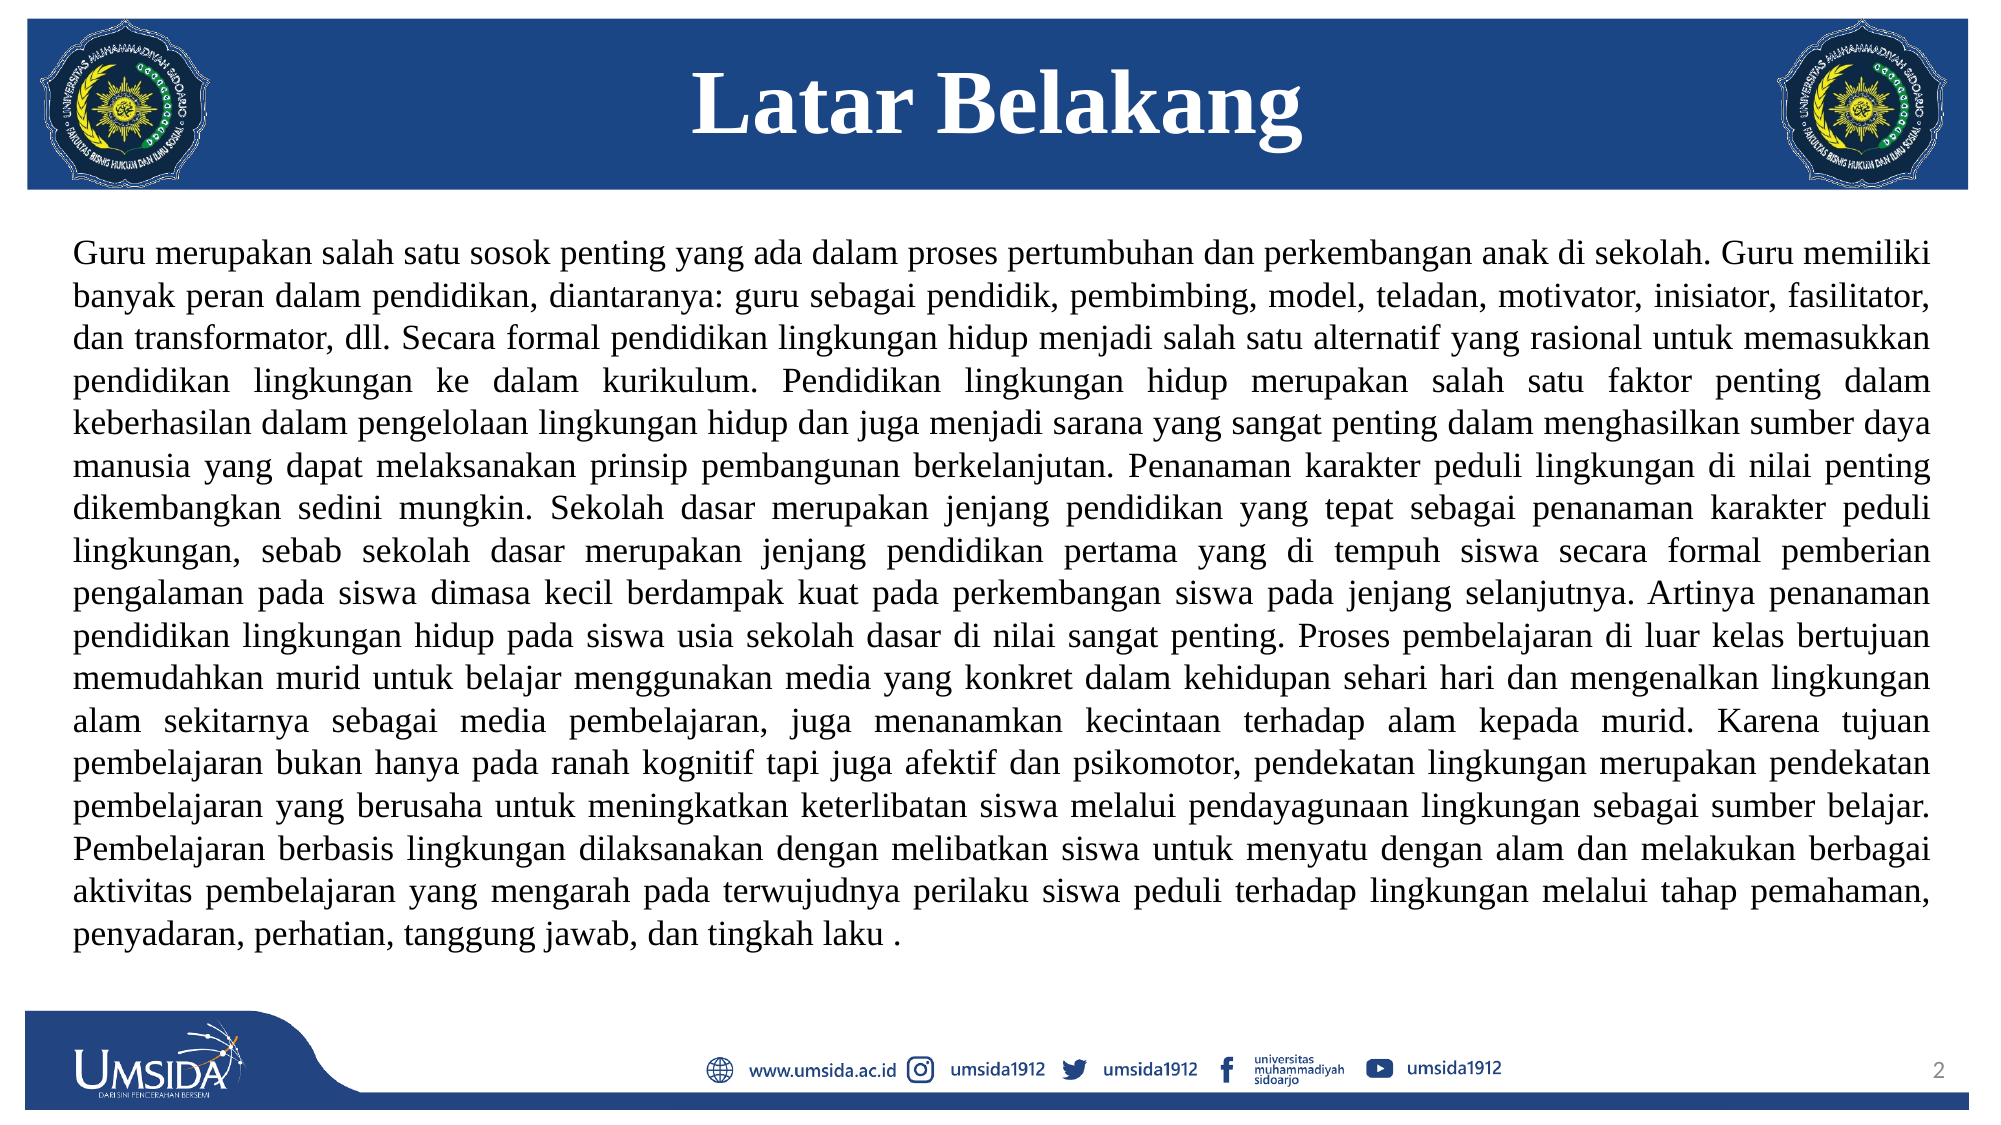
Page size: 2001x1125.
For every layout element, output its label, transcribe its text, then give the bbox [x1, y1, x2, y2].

text_box Guru merupakan salah satu sosok penting yang ada dalam proses pertumbuhan dan perkembangan anak di sekolah. Guru memiliki banyak peran dalam pendidikan, diantaranya: guru sebagai pendidik, pembimbing, model, teladan, motivator, inisiator, fasilitator, dan transformator, dll. Secara formal pendidikan lingkungan hidup menjadi salah satu alternatif yang rasional untuk memasukkan pendidikan lingkungan ke dalam kurikulum. Pendidikan lingkungan hidup merupakan salah satu faktor penting dalam keberhasilan dalam pengelolaan lingkungan hidup dan juga menjadi sarana yang sangat penting dalam menghasilkan sumber daya manusia yang dapat melaksanakan prinsip pembangunan berkelanjutan. Penanaman karakter peduli lingkungan di nilai penting dikembangkan sedini mungkin. Sekolah dasar merupakan jenjang pendidikan yang tepat sebagai penanaman karakter peduli lingkungan, sebab sekolah dasar merupakan jenjang pendidikan pertama yang di tempuh siswa secara formal pemberian pengalaman pada siswa dimasa kecil berdampak kuat pada perkembangan siswa pada jenjang selanjutnya. Artinya penanaman pendidikan lingkungan hidup pada siswa usia sekolah dasar di nilai sangat penting. Proses pembelajaran di luar kelas bertujuan memudahkan murid untuk belajar menggunakan media yang konkret dalam kehidupan sehari hari dan mengenalkan lingkungan alam sekitarnya sebagai media pembelajaran, juga menanamkan kecintaan terhadap alam kepada murid. Karena tujuan pembelajaran bukan hanya pada ranah kognitif tapi juga afektif dan psikomotor, pendekatan lingkungan merupakan pendekatan pembelajaran yang berusaha untuk meningkatkan keterlibatan siswa melalui pendayagunaan lingkungan sebagai sumber belajar. Pembelajaran berbasis lingkungan dilaksanakan dengan melibatkan siswa untuk menyatu dengan alam dan melakukan berbagai aktivitas pembelajaran yang mengarah pada terwujudnya perilaku siswa peduli terhadap lingkungan melalui tahap pemahaman, penyadaran, perhatian, tanggung jawab, dan tingkah laku . [58, 221, 1947, 960]
picture [25, 16, 1969, 1110]
title Latar Belakang [27, 18, 1969, 190]
